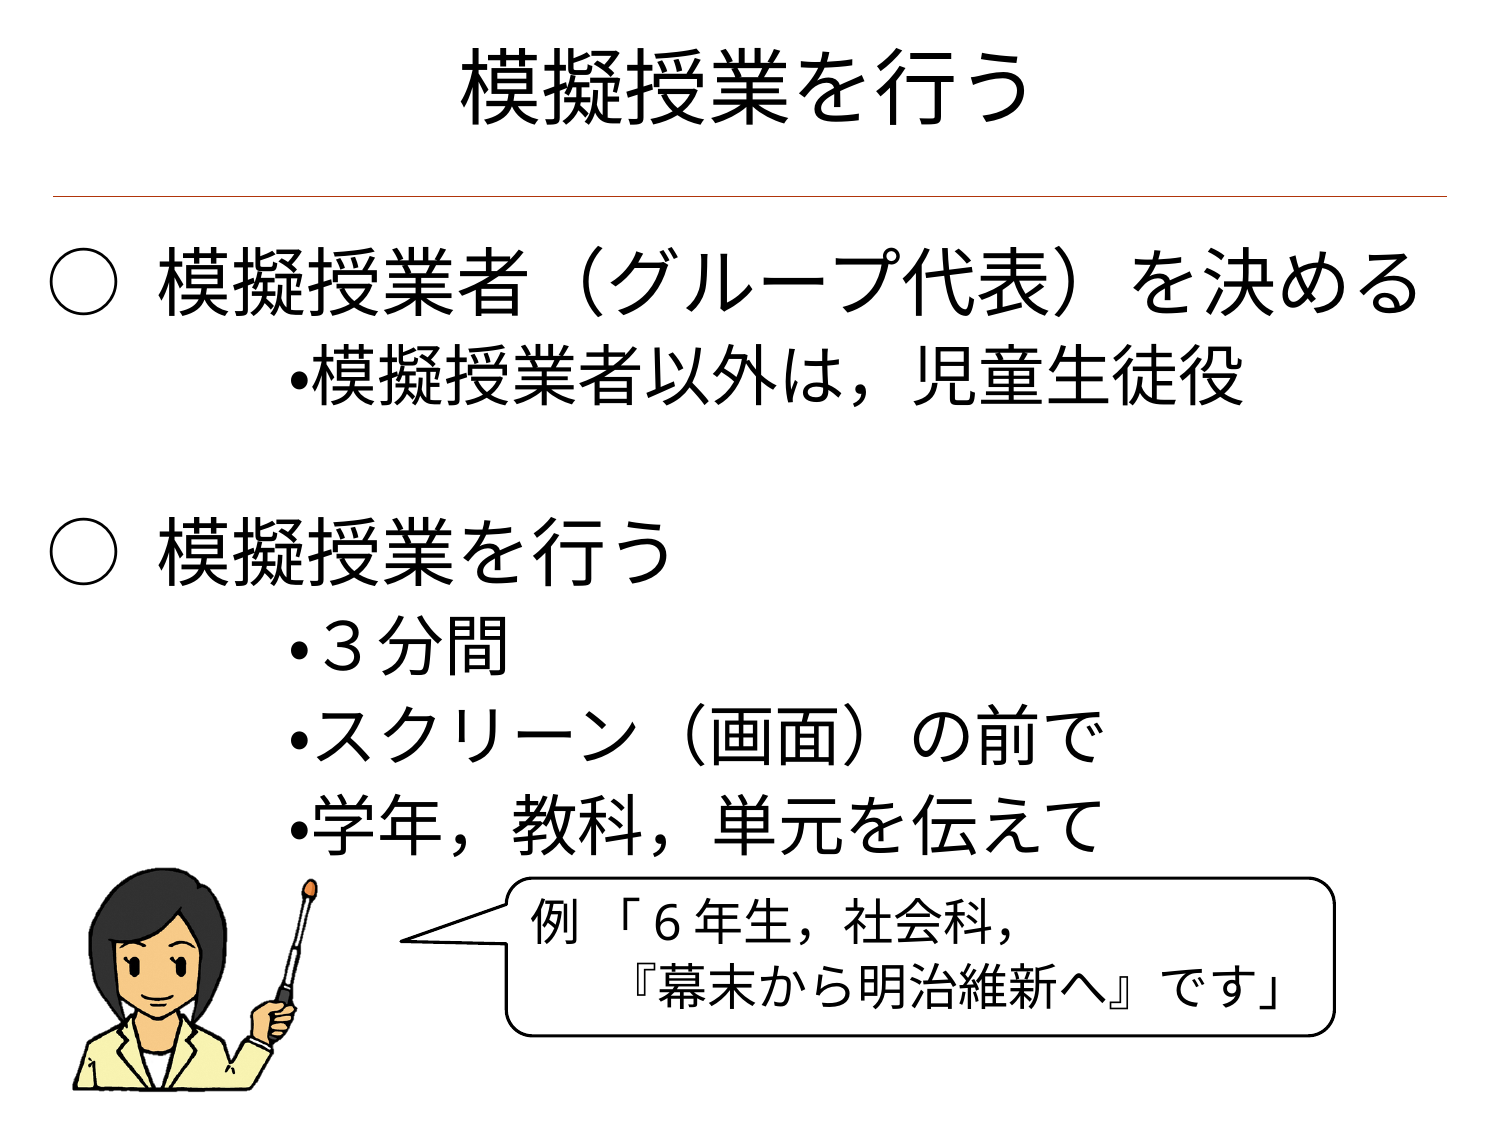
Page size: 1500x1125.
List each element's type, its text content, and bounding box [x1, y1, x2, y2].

text_box [399, 877, 1336, 1037]
text_box ○ 模擬授業者（グループ代表）を決める ・模擬授業者以外は，児童生徒役 ○ 模擬授業を行う ・３分間 ・スクリーン（画面）の前で ・学年，教科，単元を伝えて 例 「6年生，社会科， 『幕末から明治維新へ』です」 [31, 228, 1500, 1125]
text_box 模擬授業を行う [0, 27, 1500, 143]
picture [59, 845, 320, 1106]
